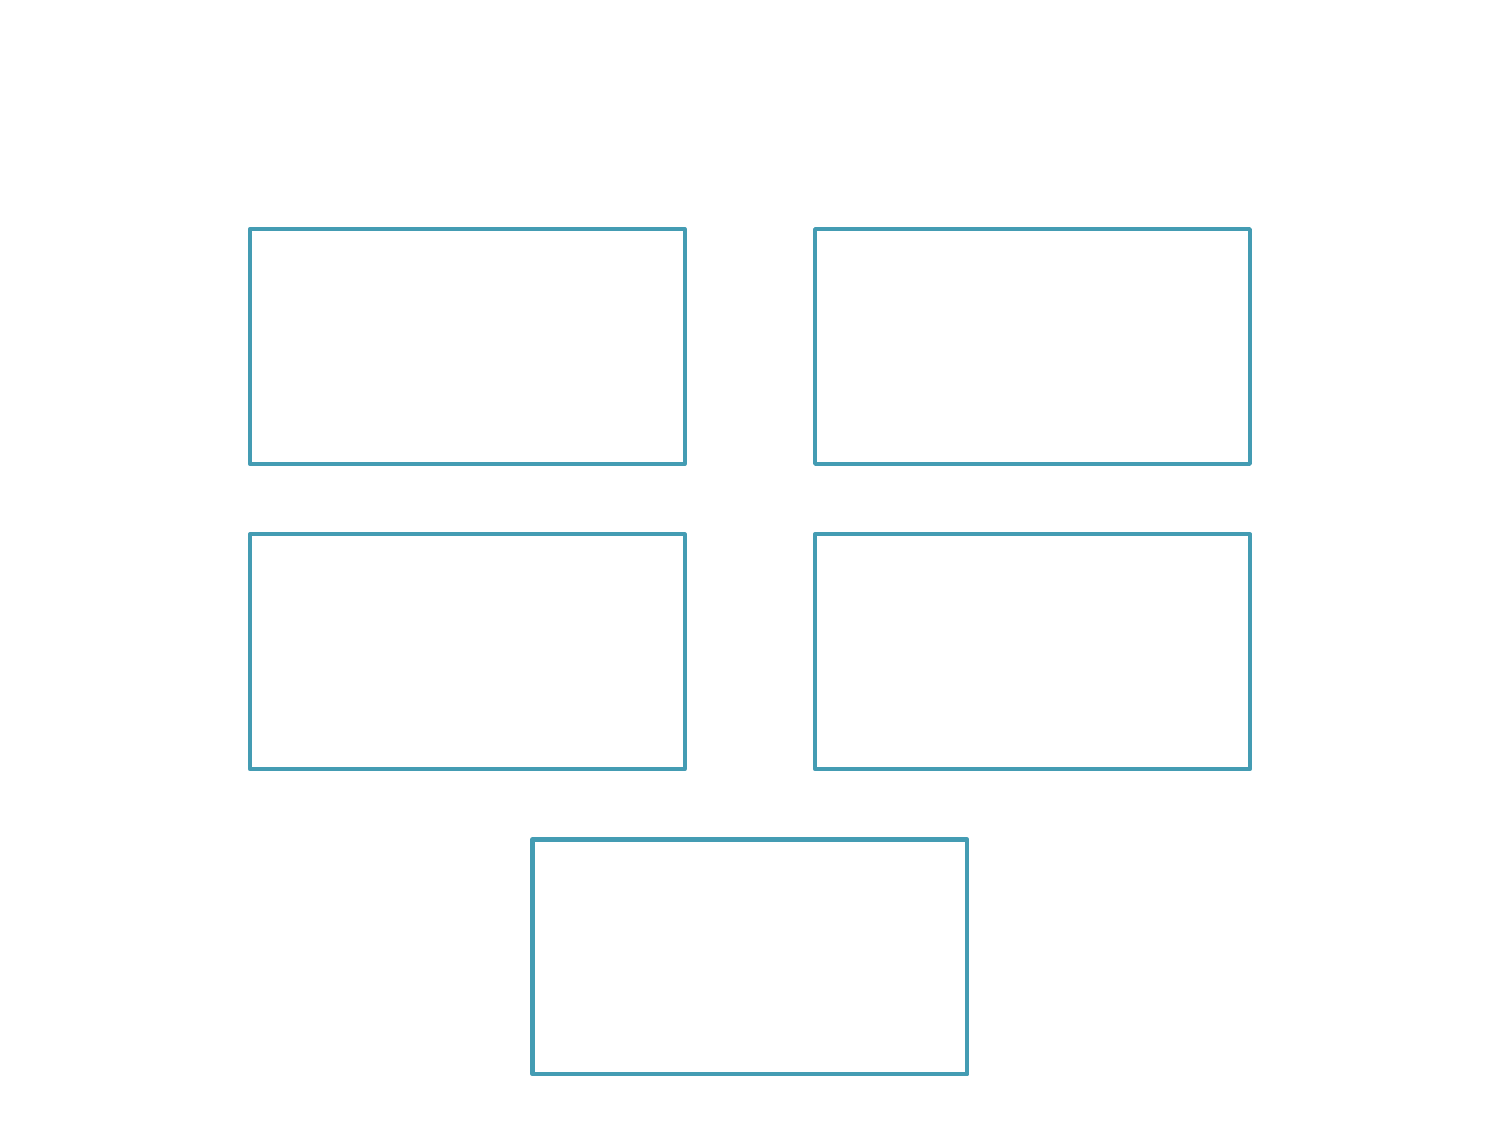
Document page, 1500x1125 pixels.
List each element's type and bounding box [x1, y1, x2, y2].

text_box [249, 228, 1251, 897]
